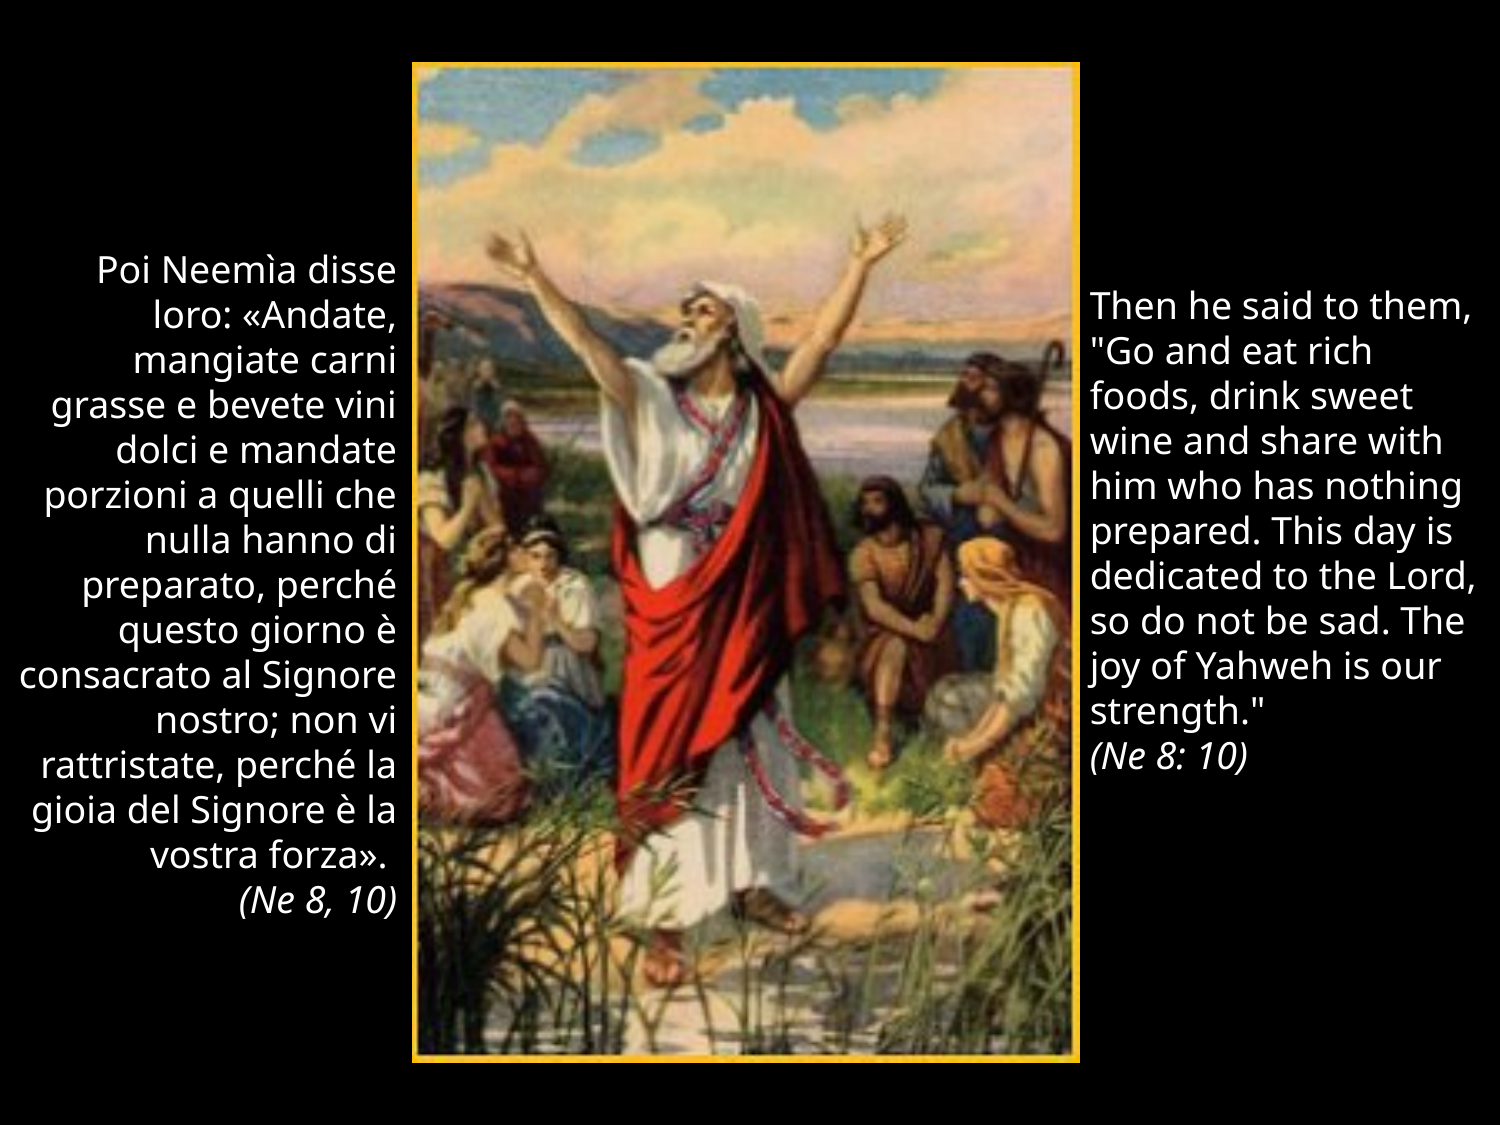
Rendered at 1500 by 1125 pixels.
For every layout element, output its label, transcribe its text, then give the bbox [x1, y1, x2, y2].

text_box Then he said to them, "Go and eat rich foods, drink sweet wine and share with him who has nothing prepared. This day is dedicated to the Lord, so do not be sad. The joy of Yahweh is our strength." (Ne 8: 10) [1080, 274, 1500, 785]
picture [412, 62, 1080, 1063]
title Poi Neemìa disse loro: «Andate, mangiate carni grasse e bevete vini dolci e mandate porzioni a quelli che nulla hanno di preparato, perché questo giorno è consacrato al Signore nostro; non vi rattristate, perché la gioia del Signore è la vostra forza». (Ne 8, 10) [0, 275, 412, 938]
